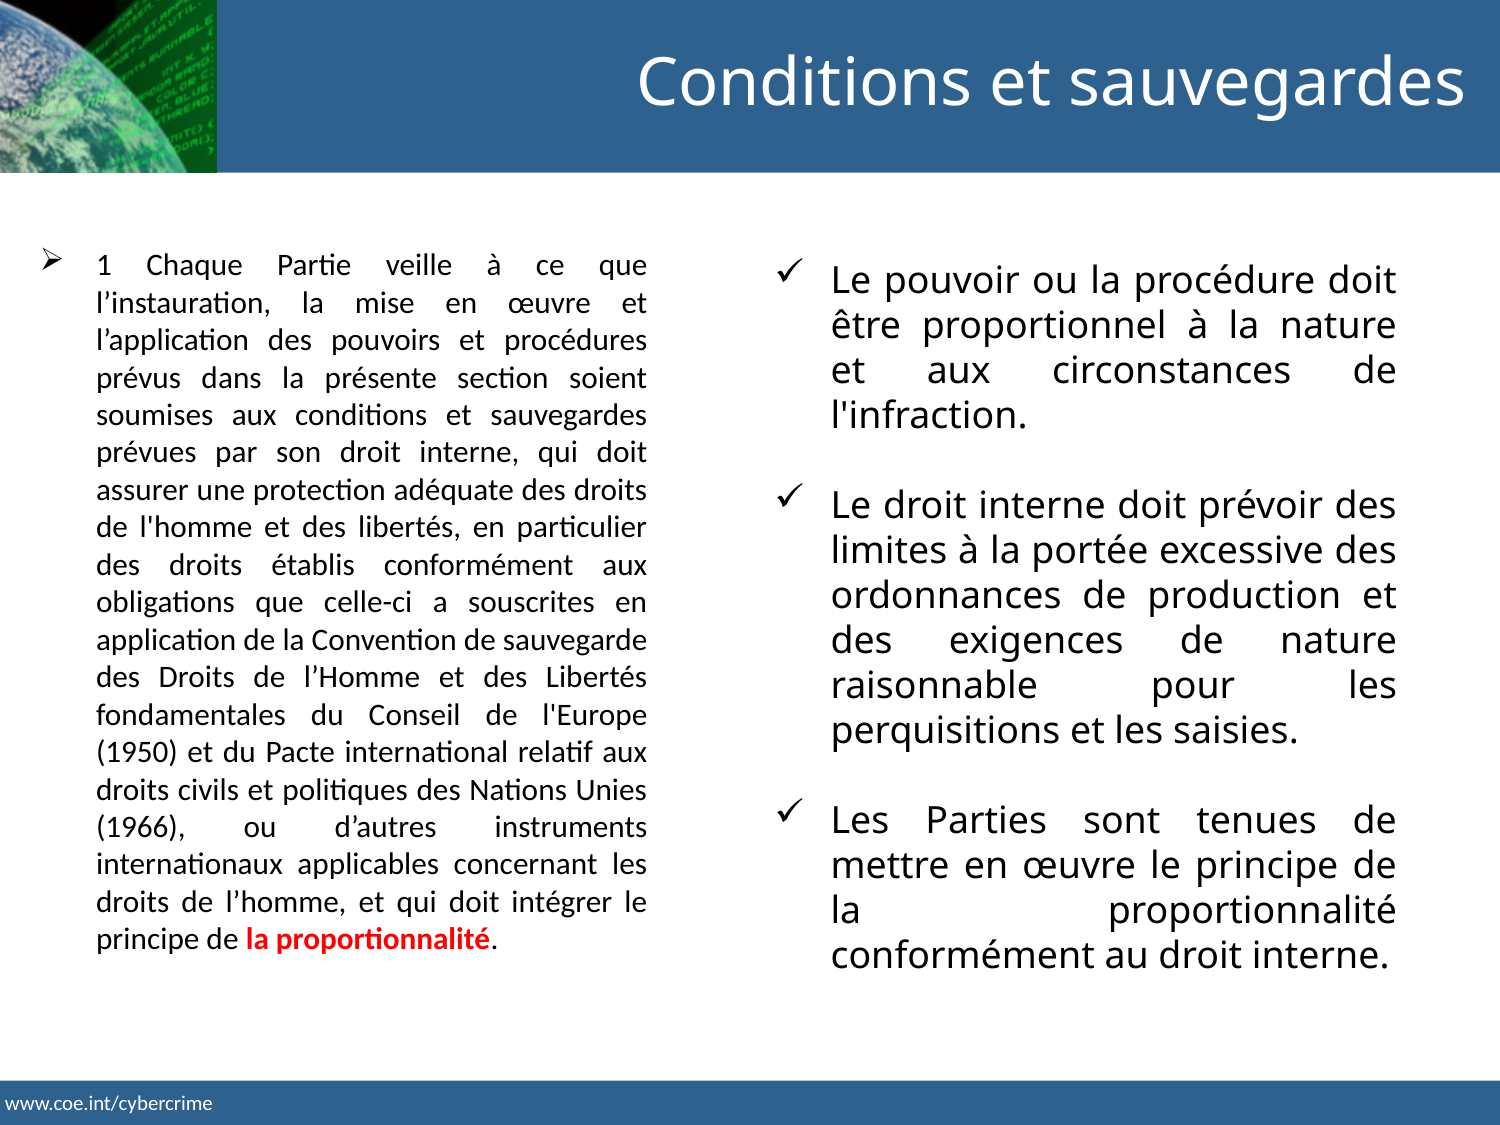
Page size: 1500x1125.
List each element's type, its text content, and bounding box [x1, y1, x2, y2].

text_box Le pouvoir ou la procédure doit être proportionnel à la nature et aux circonstances de l'infraction. Le droit interne doit prévoir des limites à la portée excessive des ordonnances de production et des exigences de nature raisonnable pour les perquisitions et les saisies. Les Parties sont tenues de mettre en œuvre le principe de la proportionnalité conformément au droit interne. [759, 249, 1413, 984]
text_box Conditions et sauvegardes [230, 31, 1483, 126]
picture [0, 0, 217, 173]
text_box 1 Chaque Partie veille à ce que l’instauration, la mise en œuvre et l’application des pouvoirs et procédures prévus dans la présente section soient soumises aux conditions et sauvegardes prévues par son droit interne, qui doit assurer une protection adéquate des droits de l'homme et des libertés, en particulier des droits établis conformément aux obligations que celle-ci a souscrites en application de la Convention de sauvegarde des Droits de l’Homme et des Libertés fondamentales du Conseil de l'Europe (1950) et du Pacte international relatif aux droits civils et politiques des Nations Unies (1966), ou d’autres instruments internationaux applicables concernant les droits de l’homme, et qui doit intégrer le principe de la proportionnalité. [25, 237, 664, 964]
